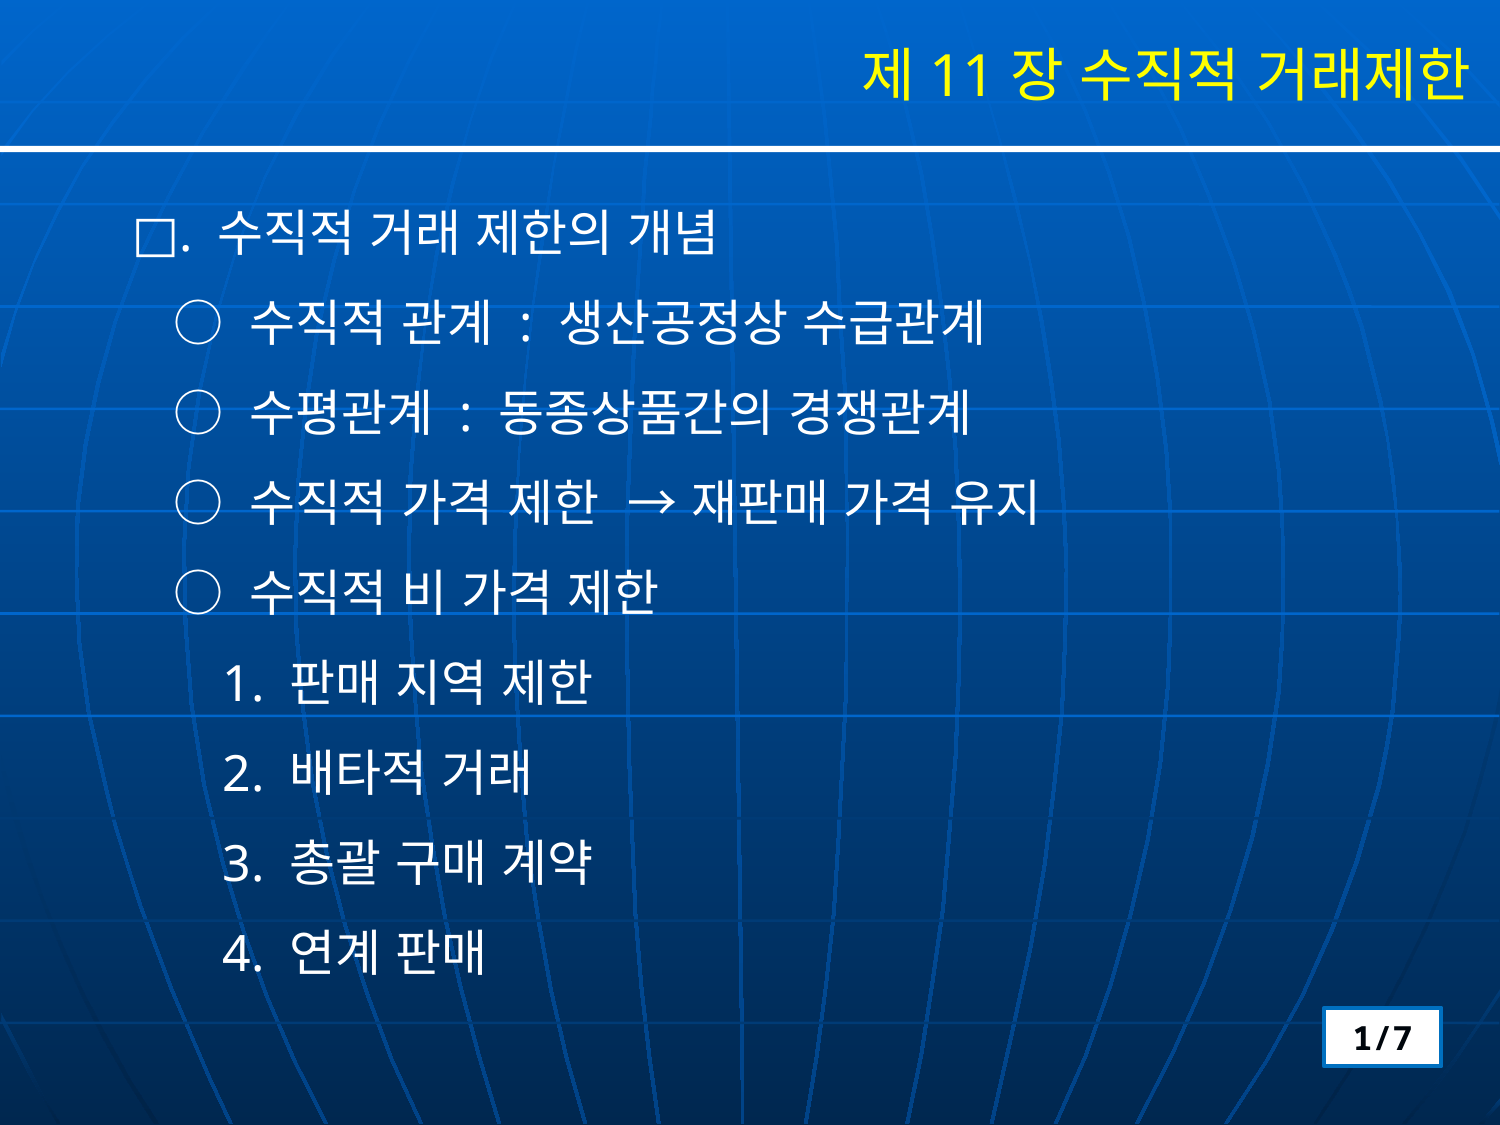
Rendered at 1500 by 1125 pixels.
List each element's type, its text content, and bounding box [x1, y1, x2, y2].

text_box 제11장 수직적 거래제한 [847, 31, 1486, 116]
text_box □. 수직적 거래 제한의 개념 ○ 수직적 관계 : 생산공정상 수급관계 ○ 수평관계 : 동종상품간의 경쟁관계 ○ 수직적 가격 제한 → 재판매 가격 유지 ○ 수직적 비 가격 제한 1. 판매 지역 제한 2. 배타적 거래 3. 총괄 구매 계약 4. 연계 판매 [117, 163, 1301, 989]
text_box 1/7 [1322, 1006, 1443, 1068]
